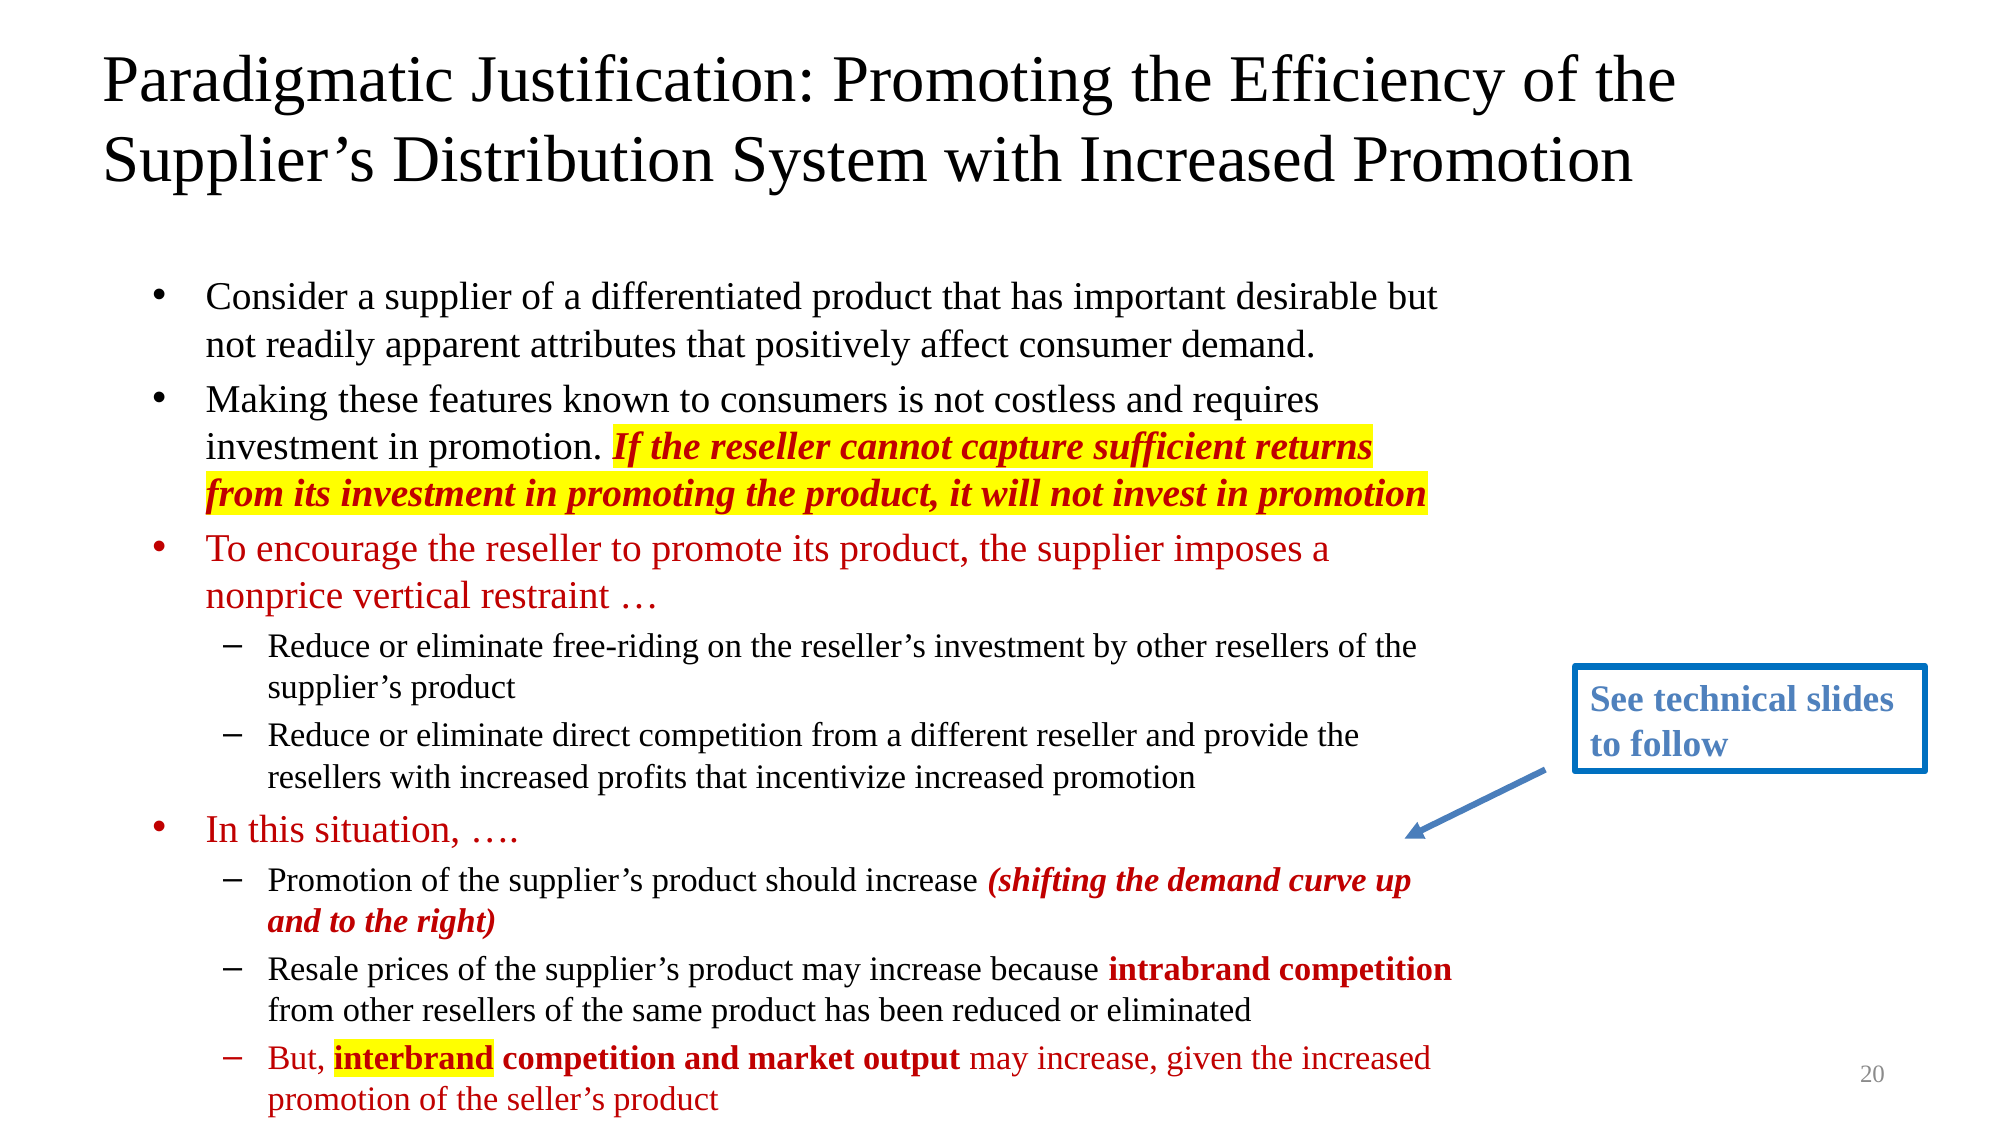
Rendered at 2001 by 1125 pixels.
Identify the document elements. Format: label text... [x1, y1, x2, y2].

title Paradigmatic Justification: Promoting the Efficiency of the Supplier’s Distribution System with Increased Promotion [87, 20, 1888, 208]
slide_number 20 [1433, 1042, 1900, 1103]
list Consider a supplier of a differentiated product that has important desirable but not readily apparent attributes that positively affect consumer demand. Making these features known to consumers is not costless and requires investment in promotion. If the reseller cannot capture sufficient returns from its investment in promoting the product, it will not invest in promotion To encourage the reseller to promote its product, the supplier imposes a nonprice vertical restraint … Reduce or eliminate free-riding on the reseller’s investment by other resellers of the supplier’s product Reduce or eliminate direct competition from a different reseller and provide the resellers with increased profits that incentivize increased promotion In this situation, …. Promotion of the supplier’s product should increase (shifting the demand curve up and to the right) Resale prices of the supplier’s product may increase because intrabrand competition from other resellers of the same product has been reduced or eliminated But, interbrand competition and market output may increase, given the increased promotion of the seller’s product [137, 208, 1475, 1125]
text_box See technical slides to follow [1575, 666, 1925, 772]
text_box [1404, 769, 1546, 839]
